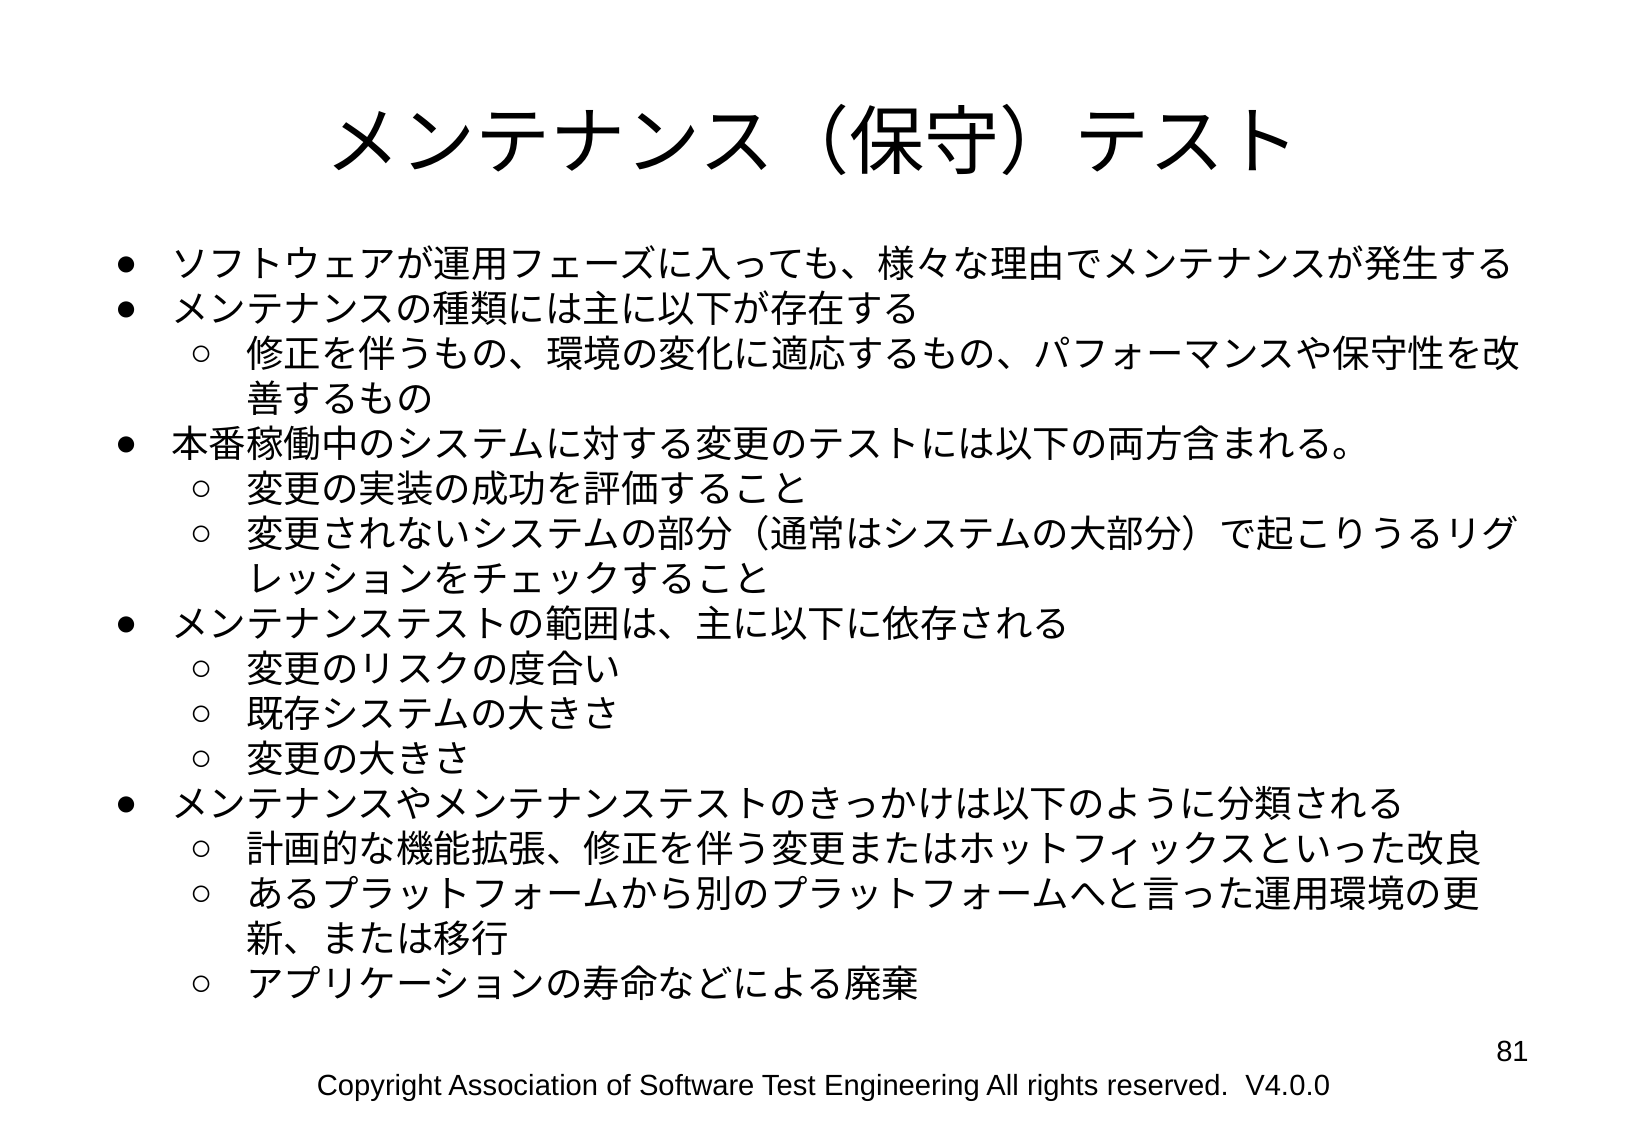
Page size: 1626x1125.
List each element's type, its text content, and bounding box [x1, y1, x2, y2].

slide_number ‹#› [1164, 1024, 1544, 1103]
title メンテナンス（保守）テスト [81, 45, 1544, 232]
footer Copyright Association of Software Test Engineering All rights reserved. V4.0.0 [233, 1058, 1415, 1103]
list ソフトウェアが運用フェーズに入っても、様々な理由でメンテナンスが発生する メンテナンスの種類には主に以下が存在する 修正を伴うもの、環境の変化に適応するもの、パフォーマンスや保守性を改善するもの 本番稼働中のシステムに対する変更のテストには以下の両方含まれる。 変更の実装の成功を評価すること 変更されないシステムの部分（通常はシステムの大部分）で起こりうるリグレッションをチェックすること メンテナンステストの範囲は、主に以下に依存される 変更のリスクの度合い 既存システムの大きさ 変更の大きさ メンテナンスやメンテナンステストのきっかけは以下のように分類される 計画的な機能拡張、修正を伴う変更またはホットフィックスといった改良 あるプラットフォームから別のプラットフォームへと言った運用環境の更新、または移行 アプリケーションの寿命などによる廃棄 [81, 232, 1544, 1071]
